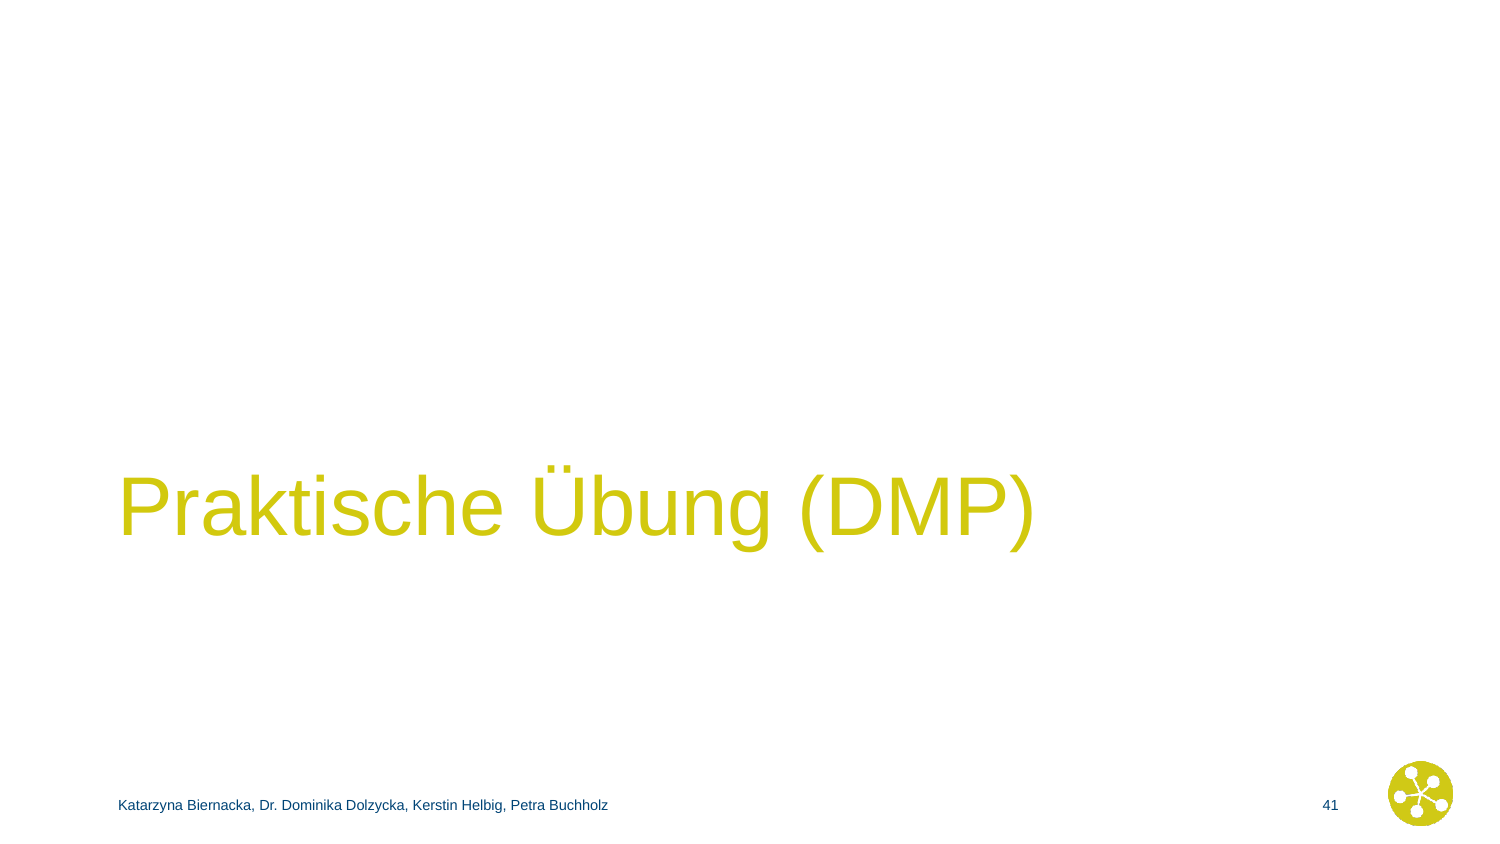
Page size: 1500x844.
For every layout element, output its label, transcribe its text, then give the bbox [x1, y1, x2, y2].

picture [1388, 761, 1453, 826]
slide_number 40 [1016, 782, 1354, 827]
footer Katarzyna Biernacka, Dr. Dominika Dolzycka, Kerstin Helbig, Petra Buchholz [103, 782, 742, 827]
title Praktische Übung (DMP) [102, 210, 1397, 562]
